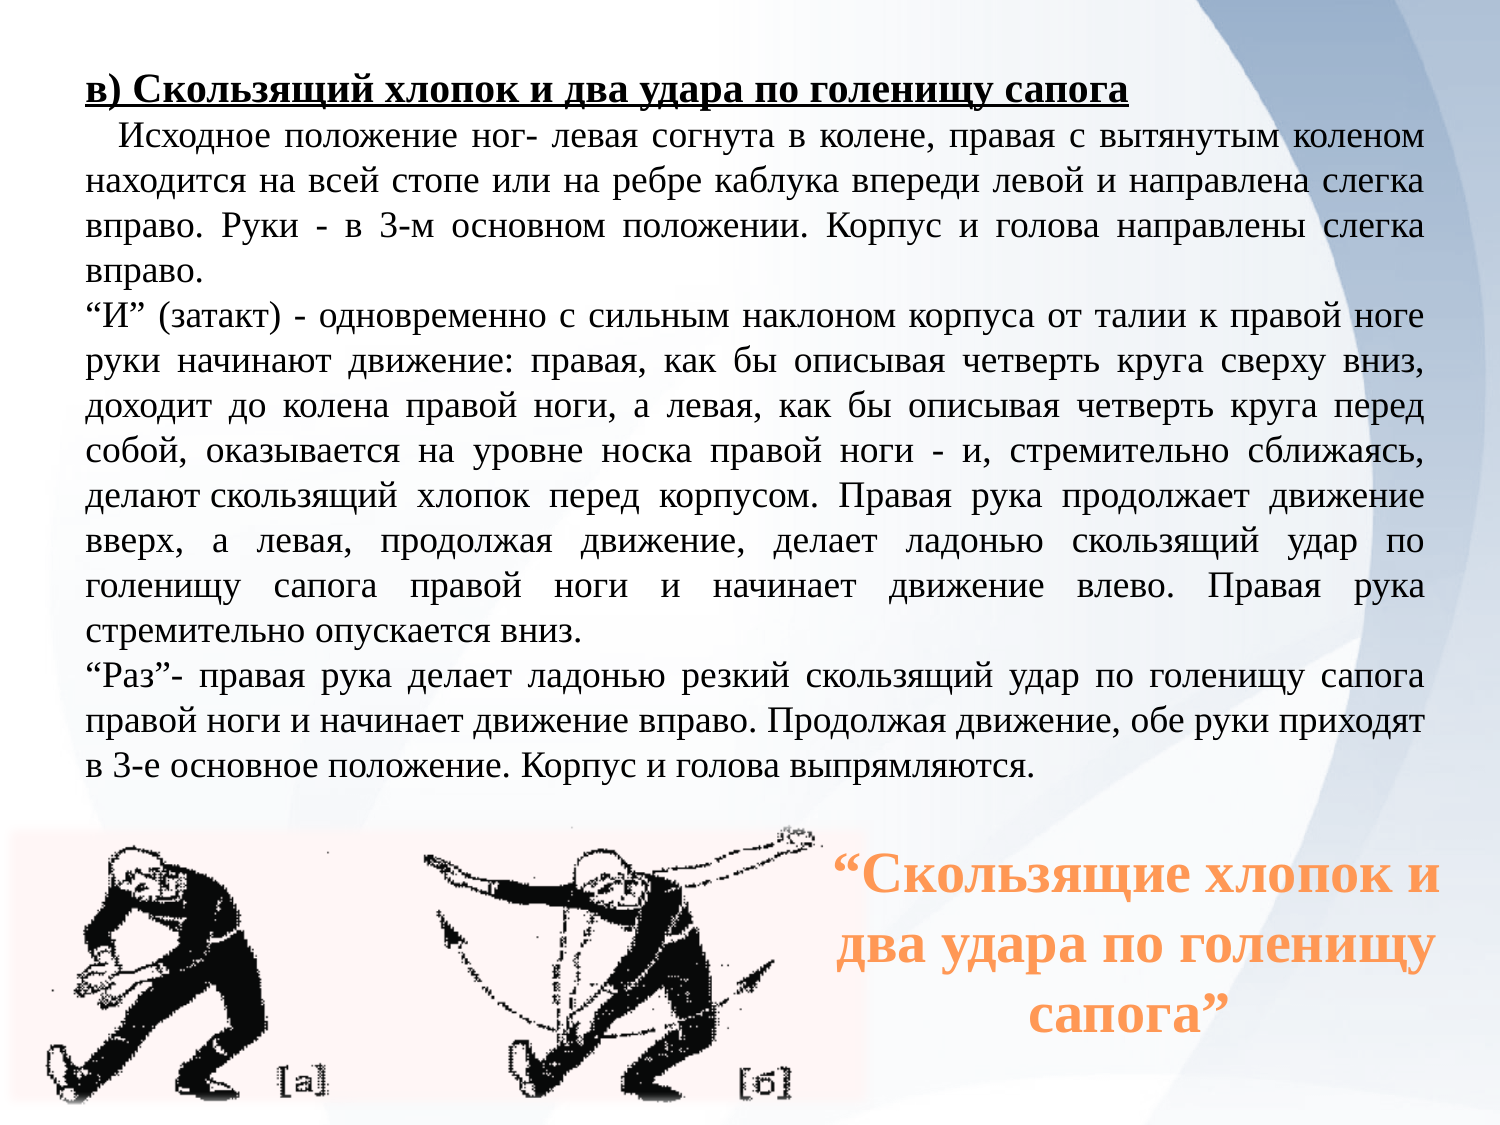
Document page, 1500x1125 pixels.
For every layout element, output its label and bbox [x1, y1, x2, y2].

list [0, 820, 874, 1110]
picture [0, 0, 1500, 1125]
